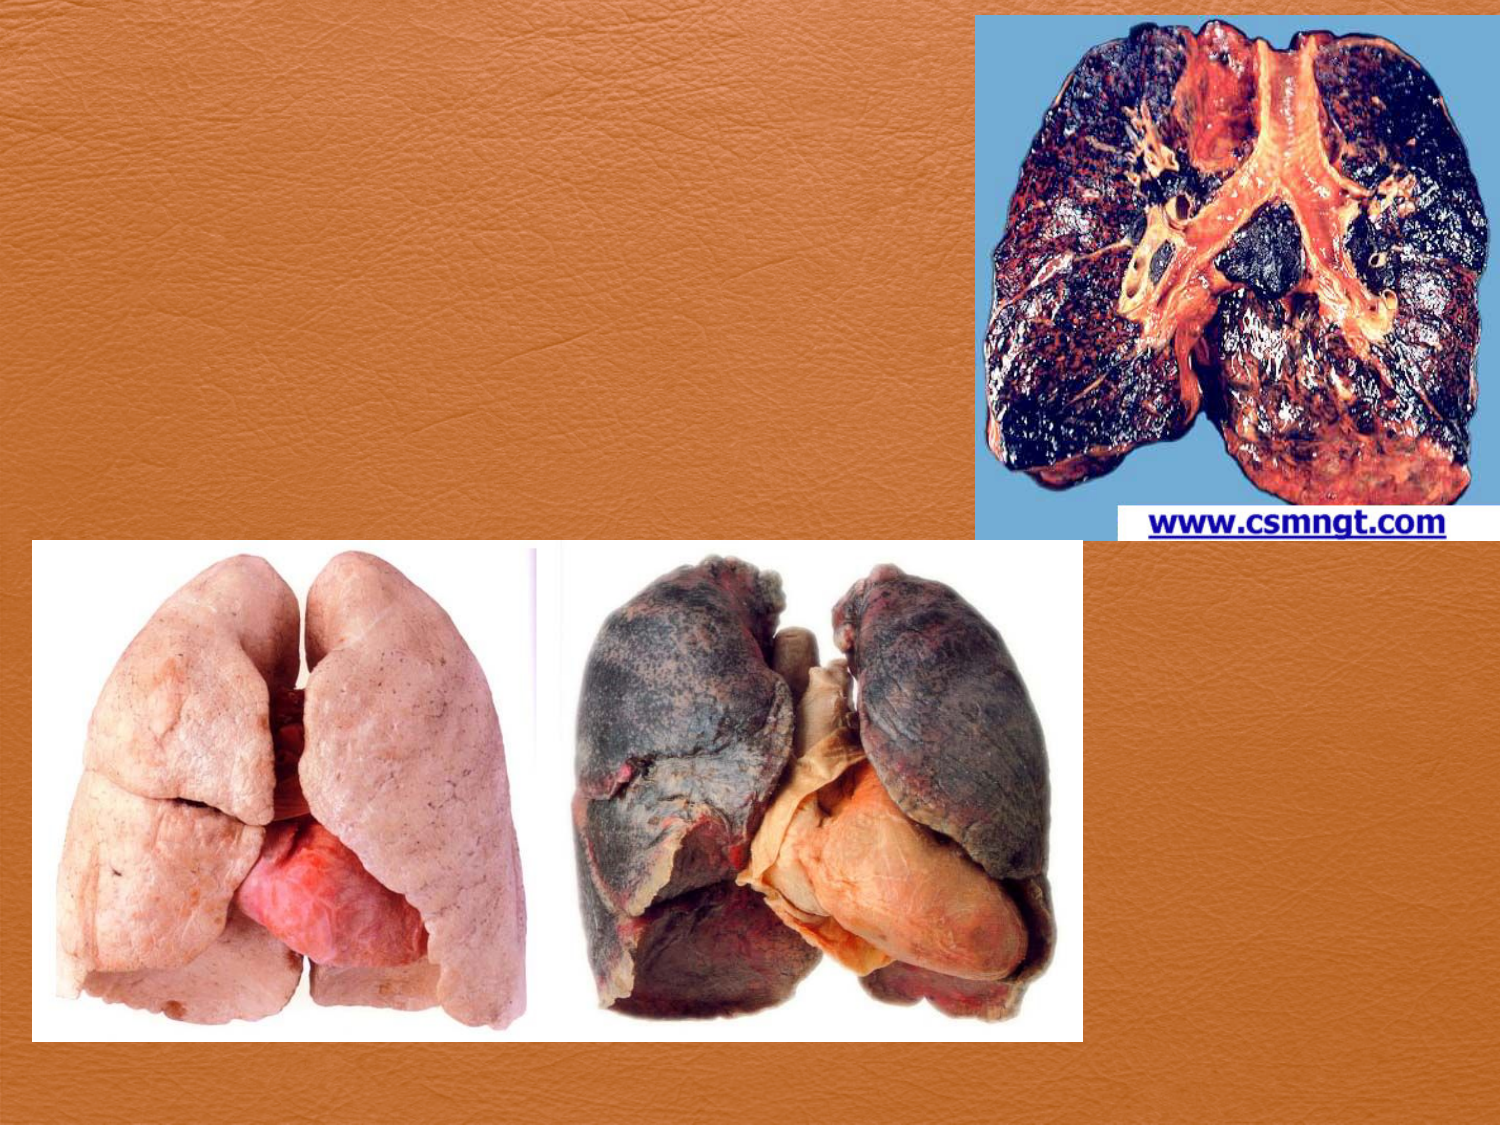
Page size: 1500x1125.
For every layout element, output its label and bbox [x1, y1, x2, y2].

picture [30, 538, 1084, 1044]
list [973, 13, 1500, 542]
